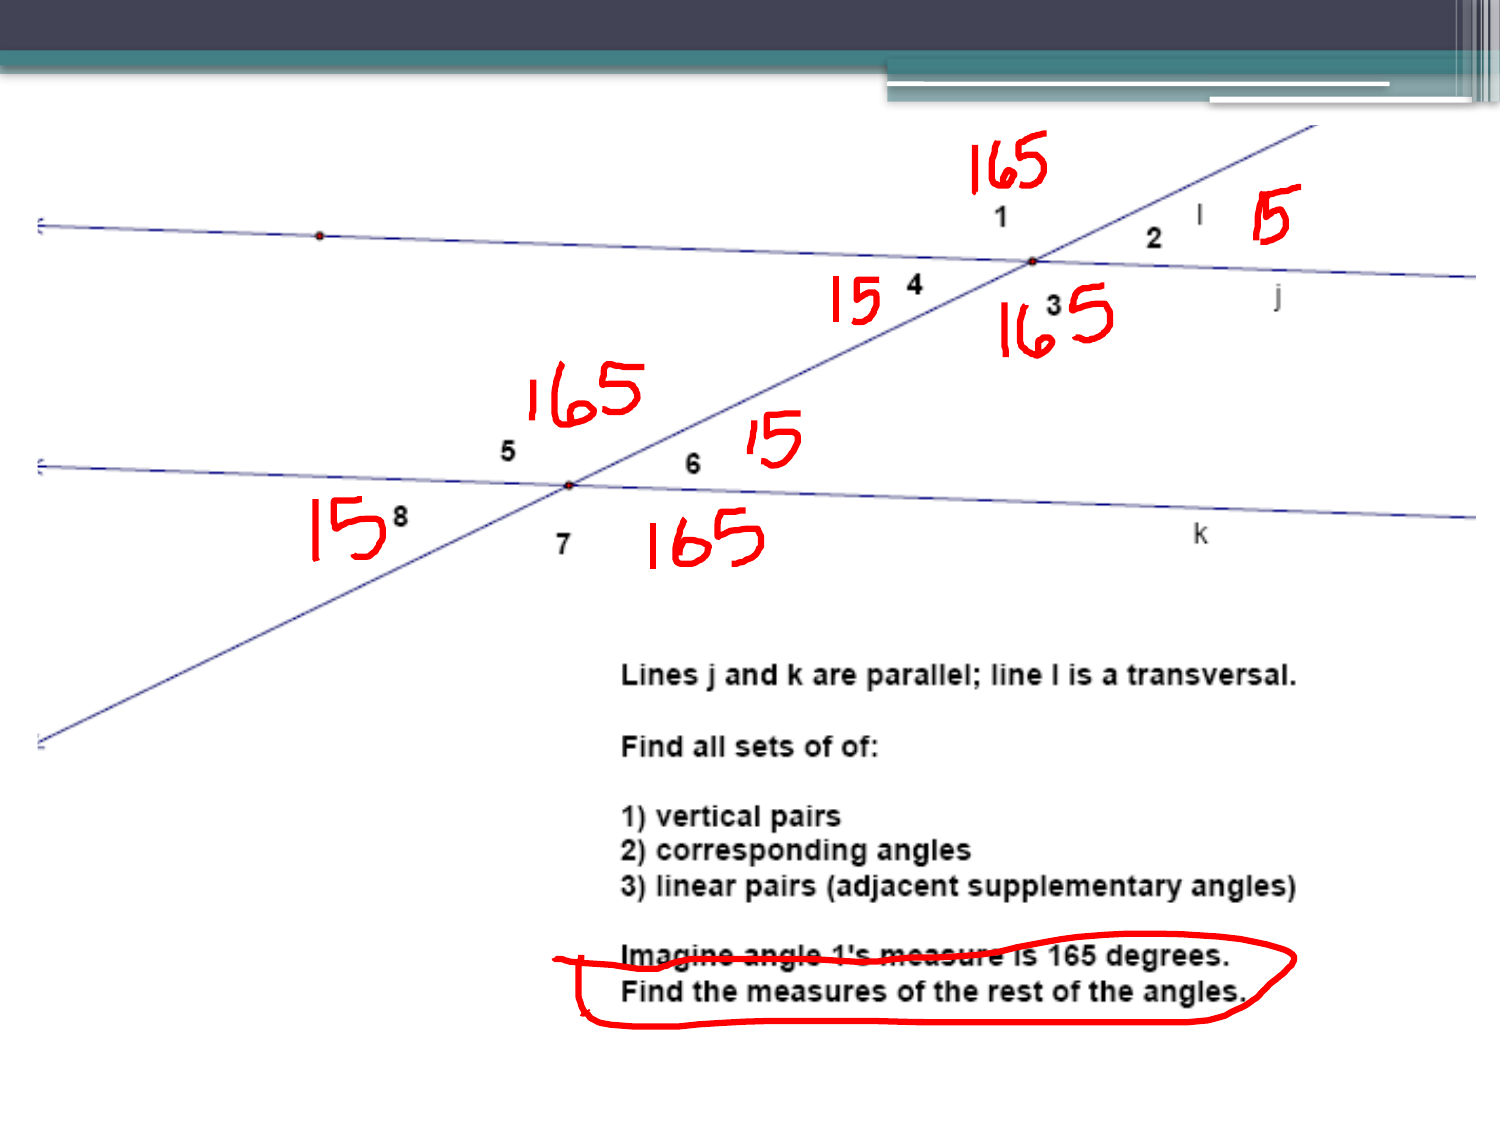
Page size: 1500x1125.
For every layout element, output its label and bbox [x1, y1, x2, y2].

picture [37, 124, 1477, 1056]
